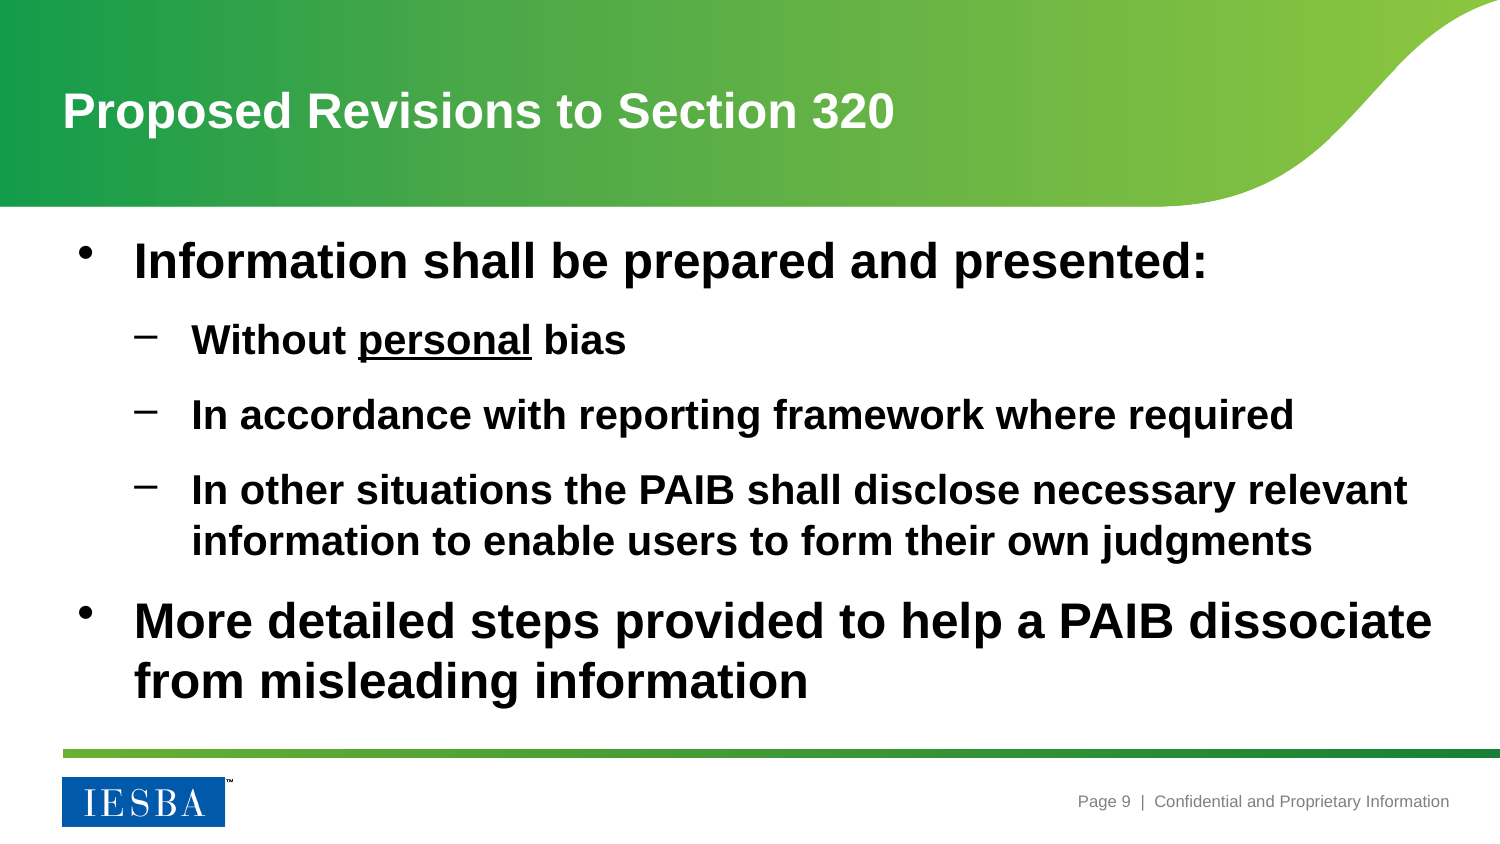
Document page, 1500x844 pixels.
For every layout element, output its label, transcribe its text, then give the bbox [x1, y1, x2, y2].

list Information shall be prepared and presented: Without personal bias In accordance with reporting framework where required In other situations the PAIB shall disclose necessary relevant information to enable users to form their own judgments More detailed steps provided to help a PAIB dissociate from misleading information [62, 220, 1450, 724]
title Proposed Revisions to Section 320 [62, 75, 1300, 142]
picture [62, 777, 233, 827]
picture [0, 0, 1500, 207]
